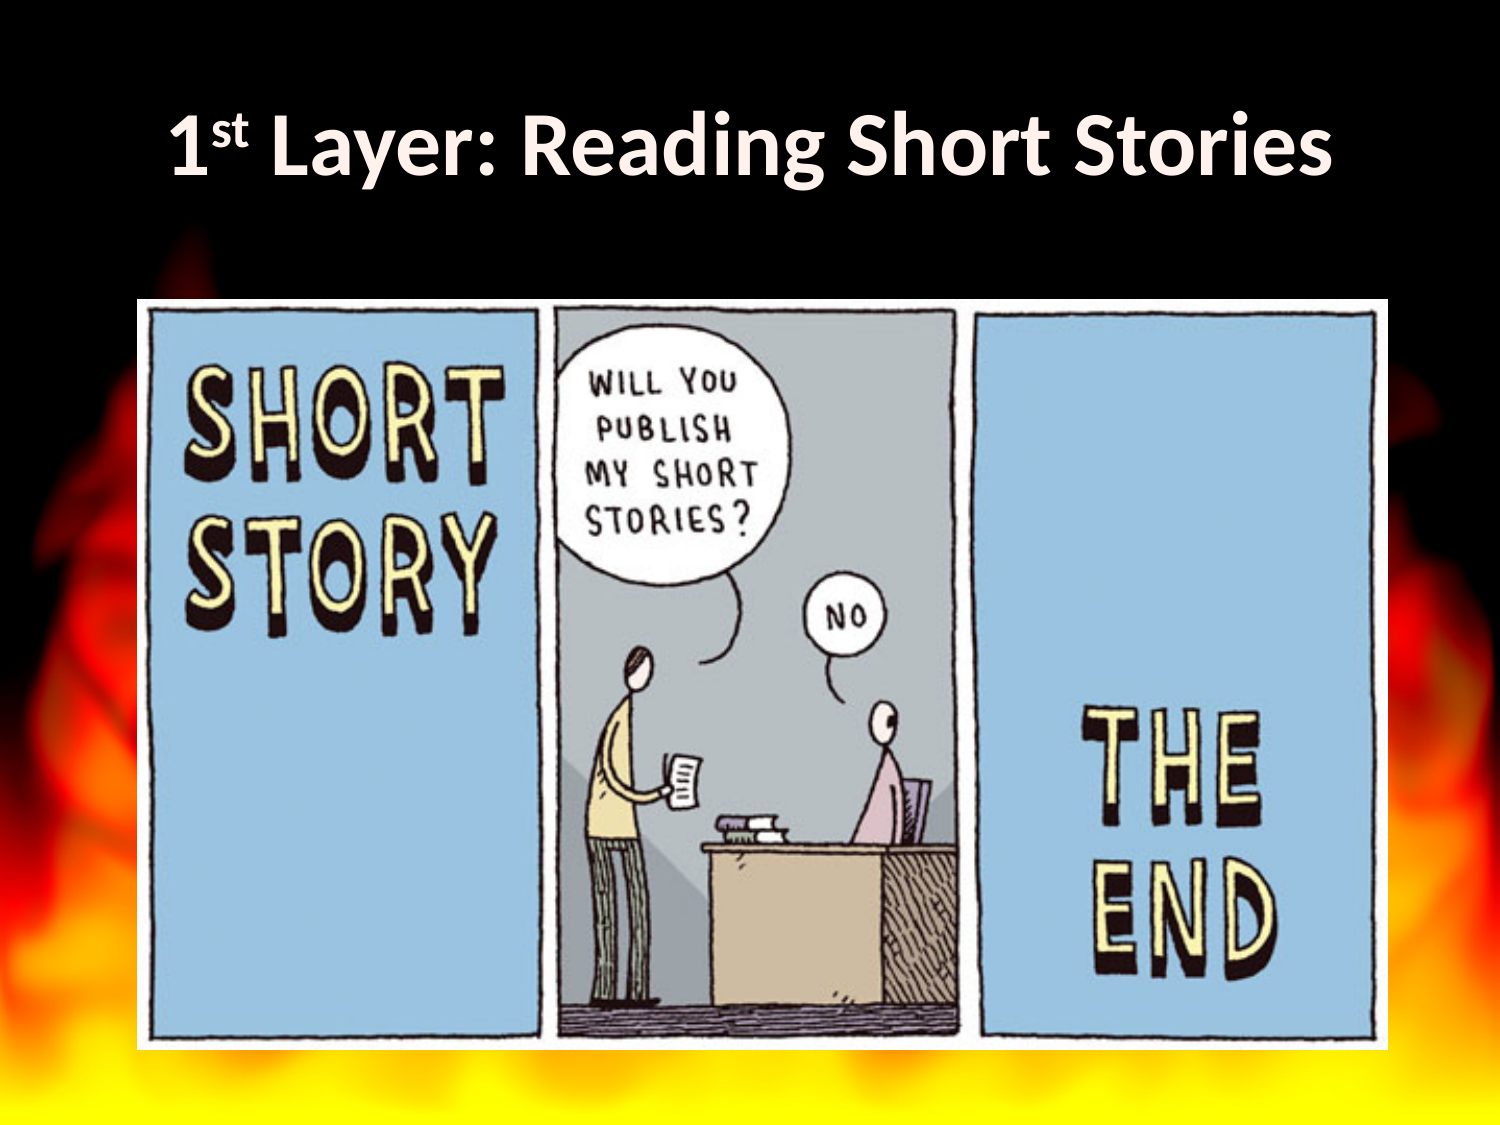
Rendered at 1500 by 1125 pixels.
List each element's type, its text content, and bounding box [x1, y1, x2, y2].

title 1st Layer: Reading Short Stories [75, 45, 1425, 233]
picture [0, 0, 1500, 1125]
